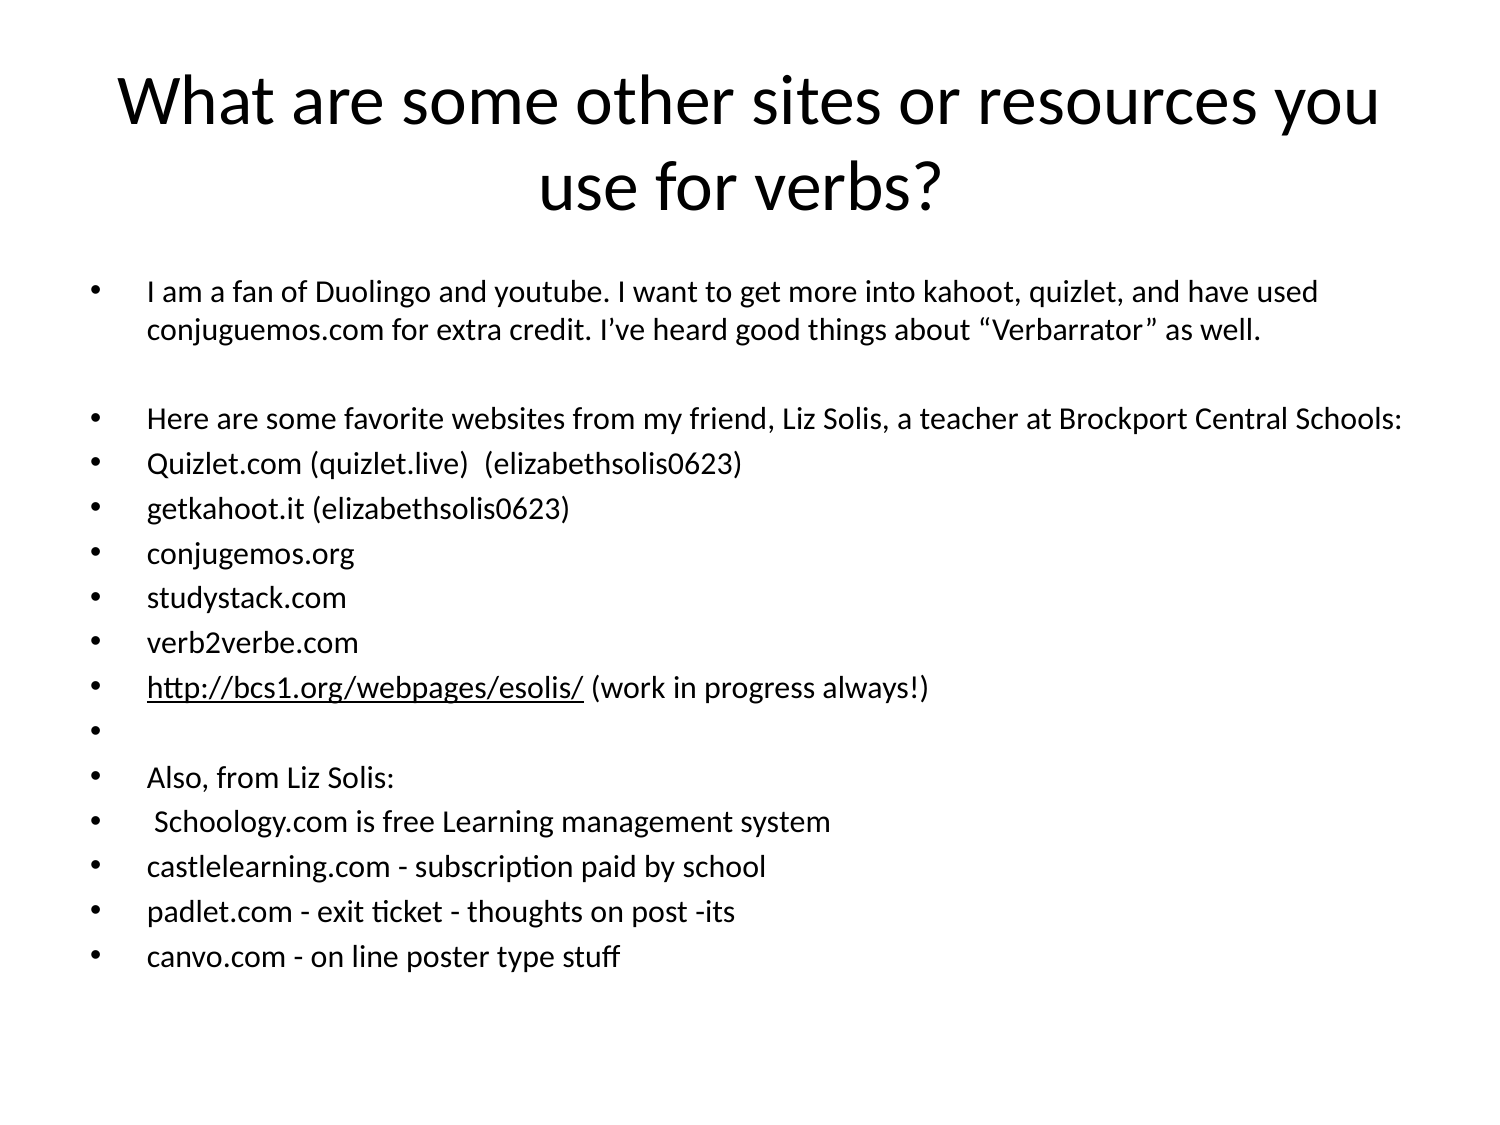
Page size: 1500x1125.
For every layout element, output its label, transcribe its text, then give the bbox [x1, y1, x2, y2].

list I am a fan of Duolingo and youtube. I want to get more into kahoot, quizlet, and have used conjuguemos.com for extra credit. I’ve heard good things about “Verbarrator” as well. Here are some favorite websites from my friend, Liz Solis, a teacher at Brockport Central Schools: Quizlet.com (quizlet.live) (elizabethsolis0623) getkahoot.it (elizabethsolis0623) conjugemos.org studystack.com verb2verbe.com http://bcs1.org/webpages/esolis/ (work in progress always!) Also, from Liz Solis: Schoology.com is free Learning management system castlelearning.com - subscription paid by school padlet.com - exit ticket - thoughts on post -its canvo.com - on line poster type stuff [75, 262, 1425, 1005]
title What are some other sites or resources you use for verbs? [75, 45, 1425, 233]
